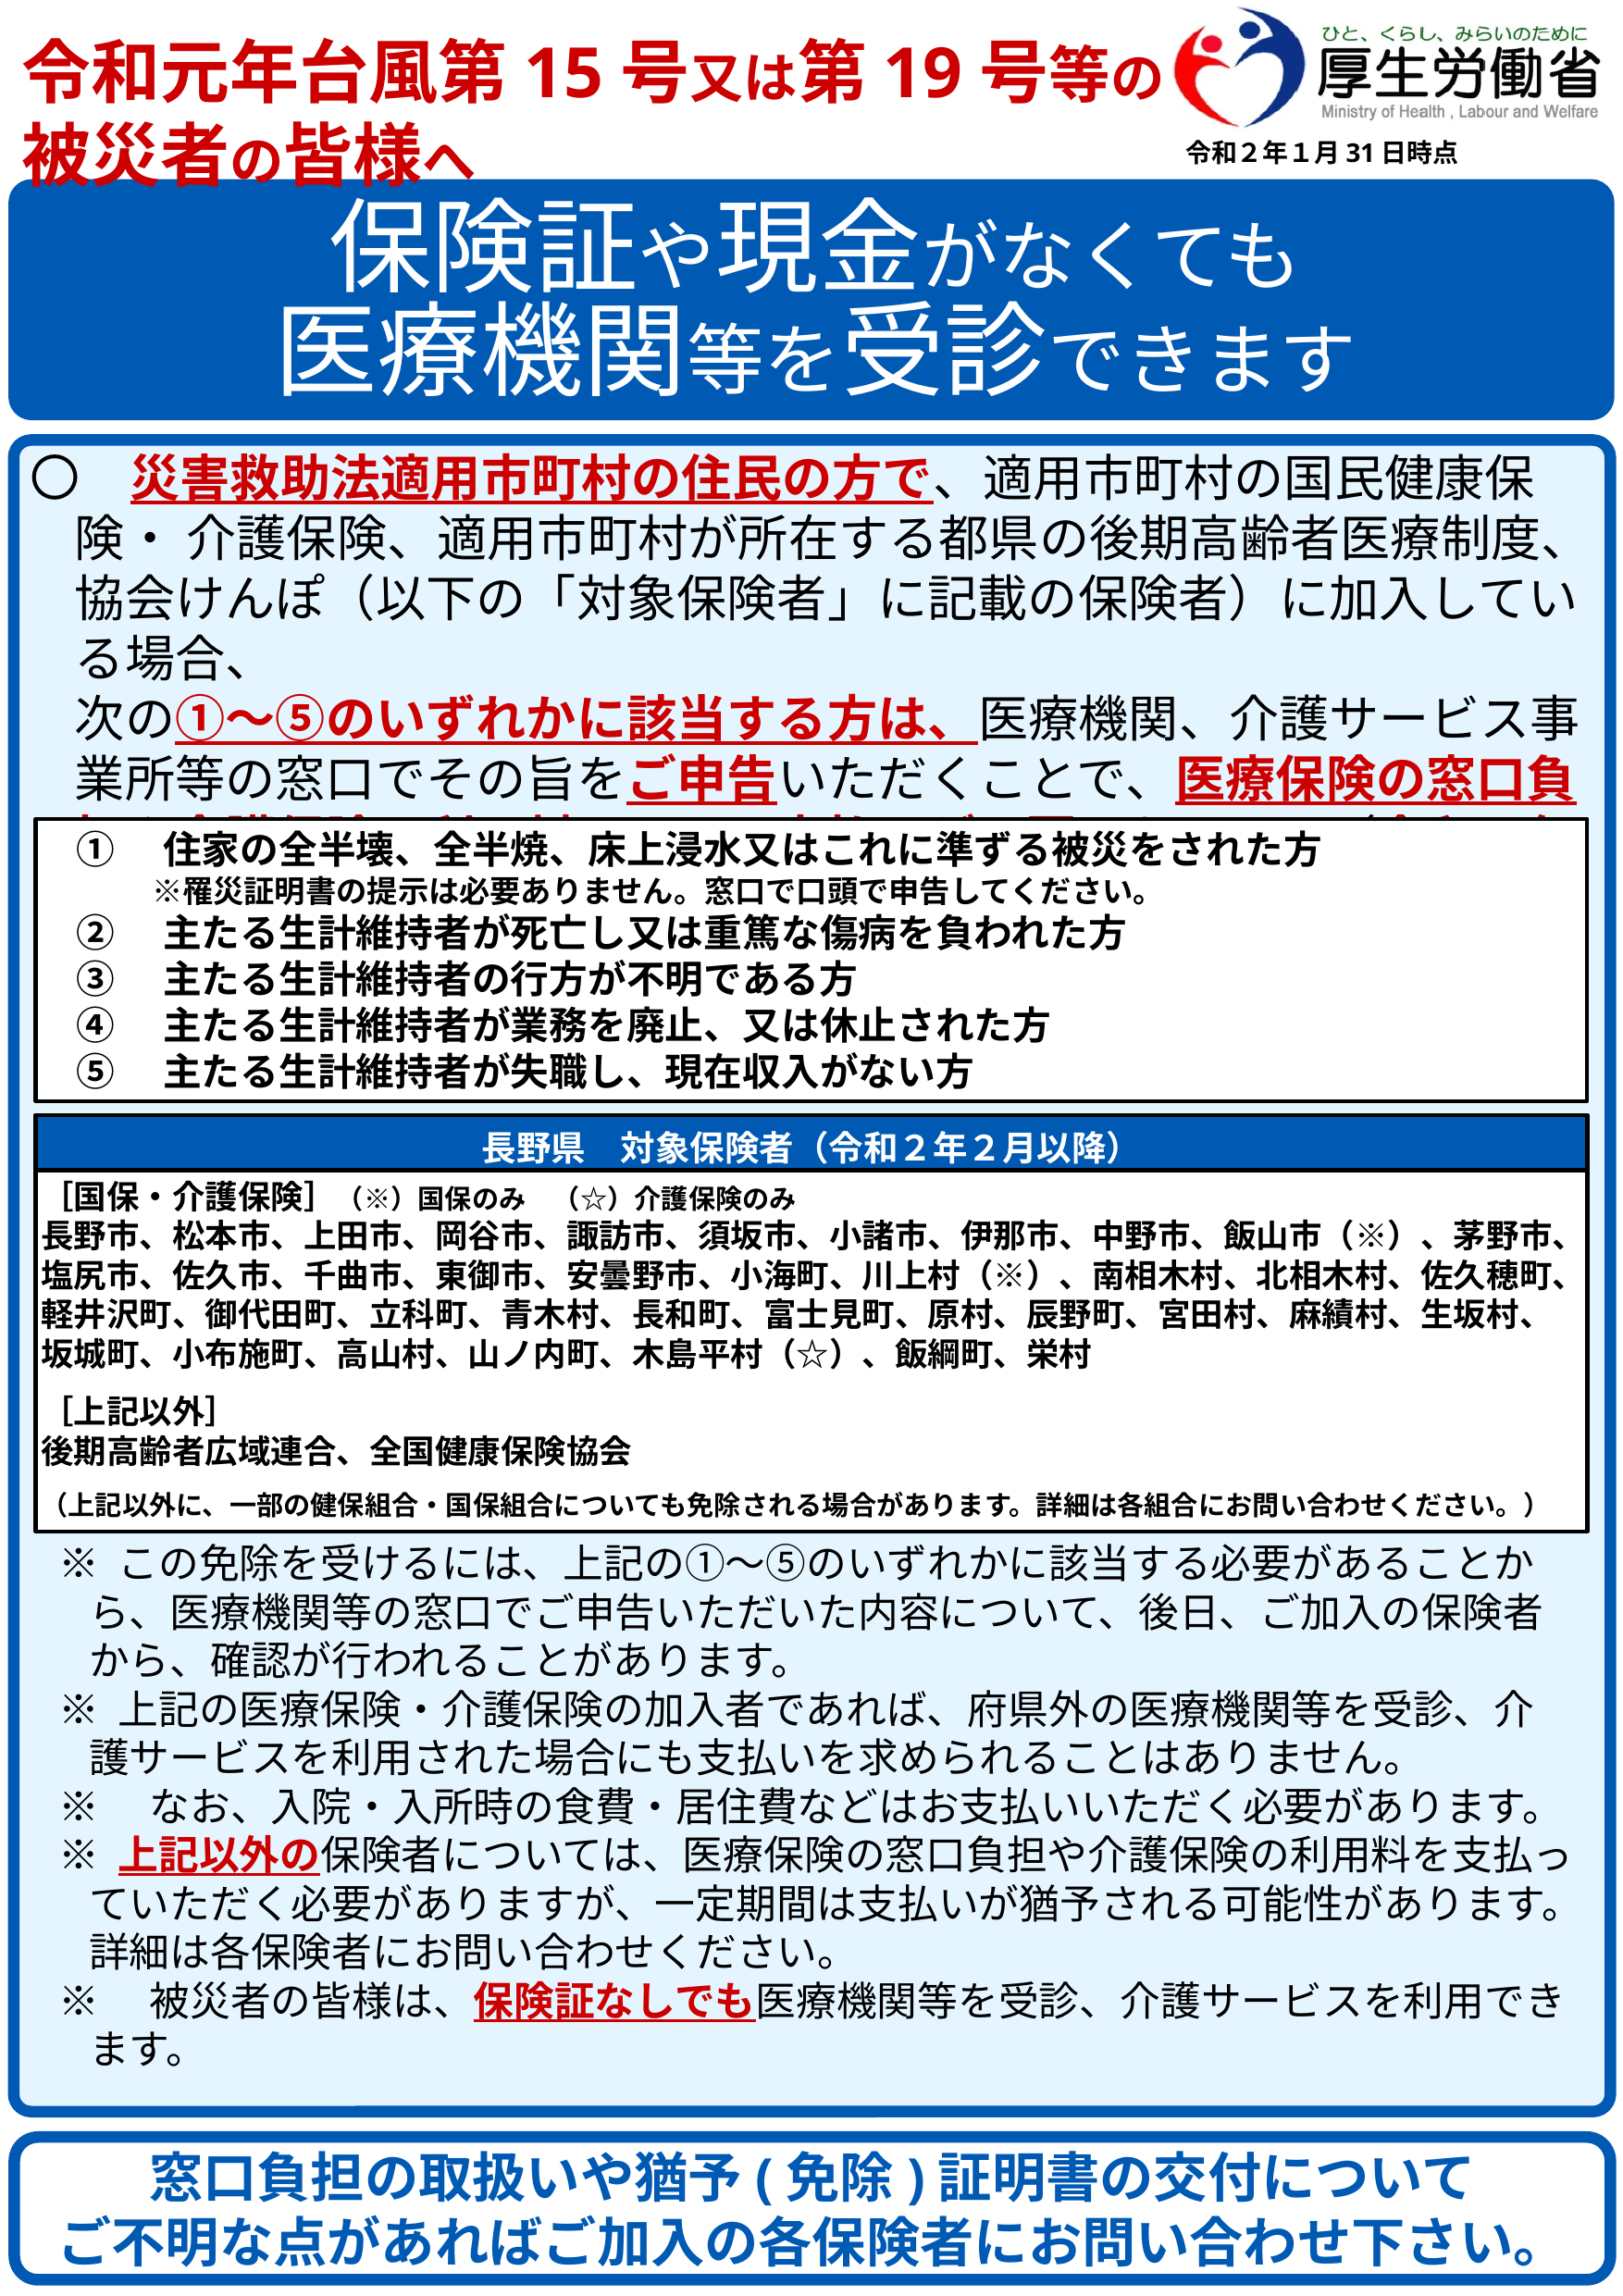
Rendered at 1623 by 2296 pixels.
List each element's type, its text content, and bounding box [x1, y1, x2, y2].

text_box 令和元年台風第15号又は第19号等の 被災者の皆様へ [20, 19, 1167, 177]
text_box 〇 災害救助法適用市町村の住民の方で、適用市町村の国民健康保険・ 介護保険、適用市町村が所在する都県の後期高齢者医療制度、 協会けんぽ（以下の「対象保険者」に記載の保険者）に加入している場合、 次の➀～➄のいずれかに該当する方は、医療機関、介護サービス事業所等の窓口でその旨をご申告いただくことで、医療保険の窓口負担や介護保険の利用料について支払いが不要となります（令和２年３月末まで）。 [16, 440, 1615, 935]
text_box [1171, 6, 1611, 176]
text_box ① 住家の全半壊、全半焼、床上浸水又はこれに準ずる被災をされた方 ※罹災証明書の提示は必要ありません。窓口で口頭で申告してください。 ② 主たる生計維持者が死亡し又は重篤な傷病を負われた方 ③ 主たる生計維持者の行方が不明である方 ④ 主たる生計維持者が業務を廃止、又は休止された方 ⑤ 主たる生計維持者が失職し、現在収入がない方 [35, 818, 1588, 1101]
text_box 長野県 対象保険者（令和２年２月以降） [33, 1113, 1590, 1172]
text_box 保険証や現金がなくても 医療機関等を受診できます [231, 185, 1399, 417]
text_box [12, 182, 1611, 416]
text_box [11, 445, 1613, 2114]
text_box ［国保・介護保険］（※）国保のみ （☆）介護保険のみ 長野市、松本市、上田市、岡谷市、諏訪市、須坂市、小諸市、伊那市、中野市、飯山市（※）、茅野市、塩尻市、佐久市、千曲市、東御市、安曇野市、小海町、川上村（※）、南相木村、北相木村、佐久穂町、軽井沢町、御代田町、立科町、青木村、長和町、富士見町、原村、辰野町、宮田村、麻績村、生坂村、 坂城町、小布施町、高山村、山ノ内町、木島平村（☆）、飯綱町、栄村 ［上記以外］ 後期高齢者広域連合、全国健康保険協会 （上記以外に、一部の健保組合・国保組合についても免除される場合があります。詳細は各組合にお問い合わせください。） [33, 1172, 1590, 1533]
text_box ※ この免除を受けるには、上記の①～⑤のいずれかに該当する必要があることから、医療機関等の窓口でご申告いただいた内容について、後日、ご加入の保険者から、確認が行われることがあります。 ※ 上記の医療保険・介護保険の加入者であれば、府県外の医療機関等を受診、介護サービスを利用された場合にも支払いを求められることはありません。 ※ なお、入院・入所時の食費・居住費などはお支払いいただく必要があります。 ※ 上記以外の保険者については、医療保険の窓口負担や介護保険の利用料を支払っていただく必要がありますが、一定期間は支払いが猶予される可能性があります。詳細は各保険者にお問い合わせください。 ※ 被災者の皆様は、保険証なしでも医療機関等を受診、介護サービスを利用できます。 [44, 1531, 1588, 2079]
text_box 窓口負担の取扱いや猶予(免除)証明書の交付について ご不明な点があればご加入の各保険者にお問い合わせ下さい。 [12, 2135, 1613, 2282]
